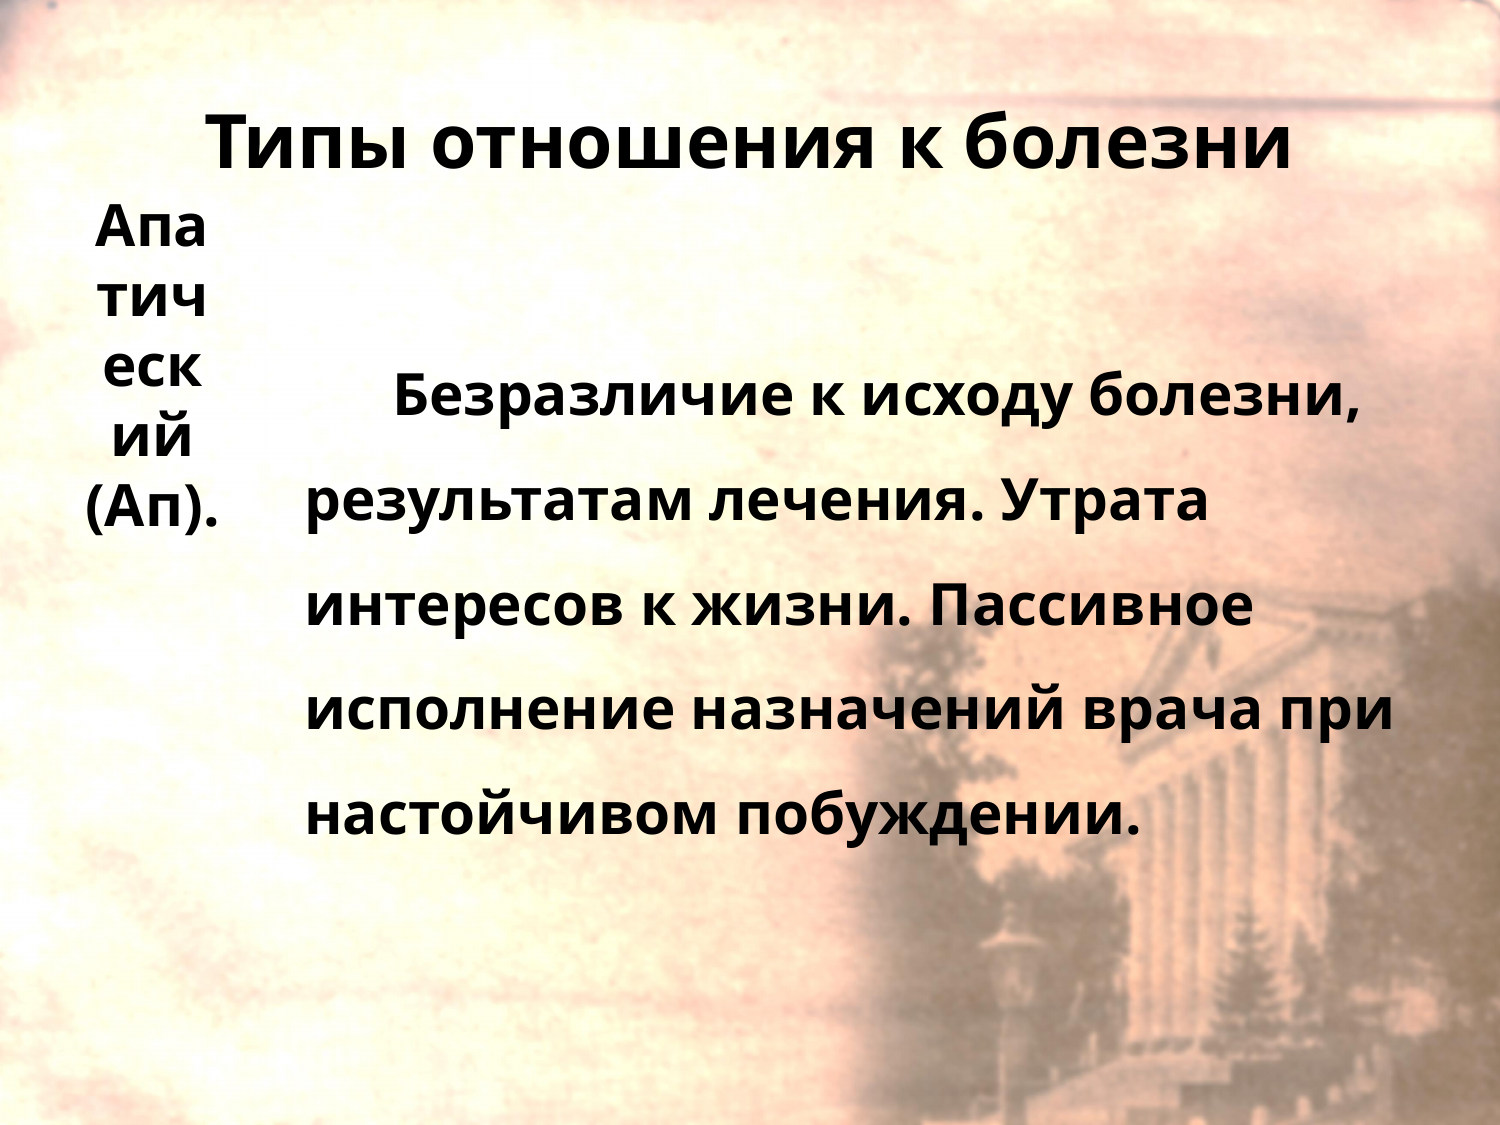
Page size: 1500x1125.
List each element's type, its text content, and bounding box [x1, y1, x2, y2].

title Типы отношения к болезни [75, 45, 1425, 233]
list Апатический (Ап). [75, 172, 231, 1005]
picture [0, 0, 1500, 1125]
list Безразличие к исходу болезни, результатам лечения. Утрата интересов к жизни. Пассивное исполнение назначений врача при настойчивом побуждении. [289, 314, 1425, 1005]
